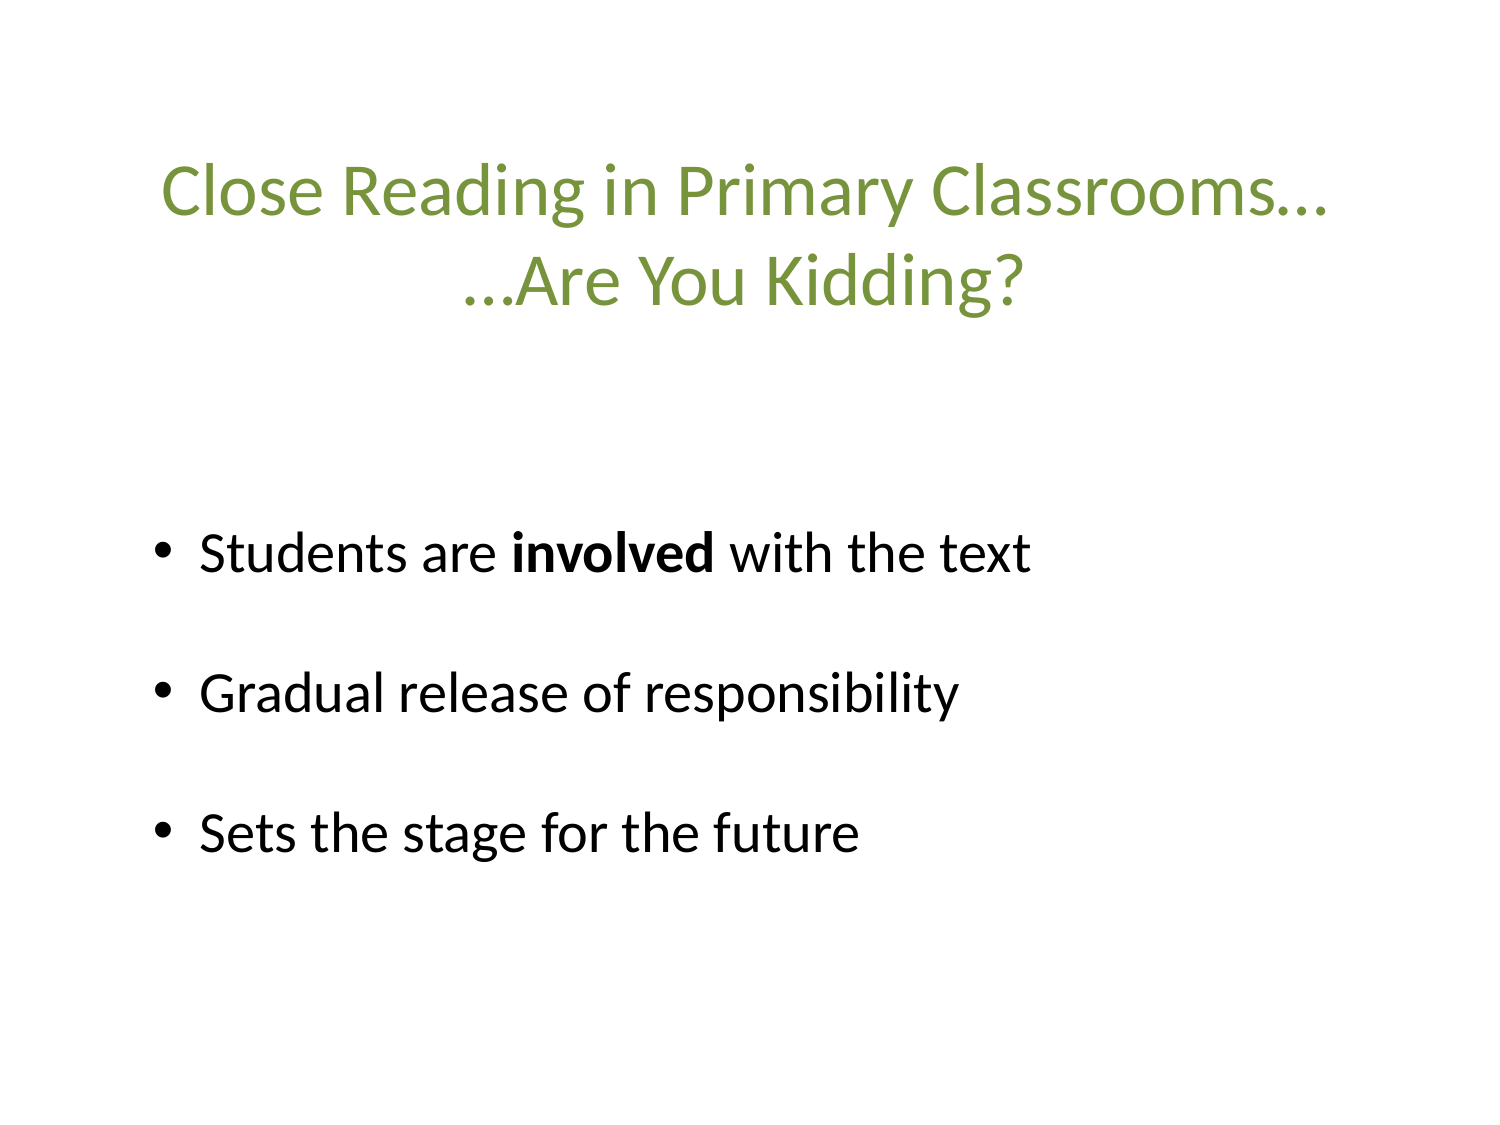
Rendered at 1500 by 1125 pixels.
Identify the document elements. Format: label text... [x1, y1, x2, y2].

text_box Close Reading in Primary Classrooms… …Are You Kidding? [26, 133, 1465, 328]
text_box Students are involved with the text Gradual release of responsibility Sets the stage for the future [138, 416, 1408, 872]
